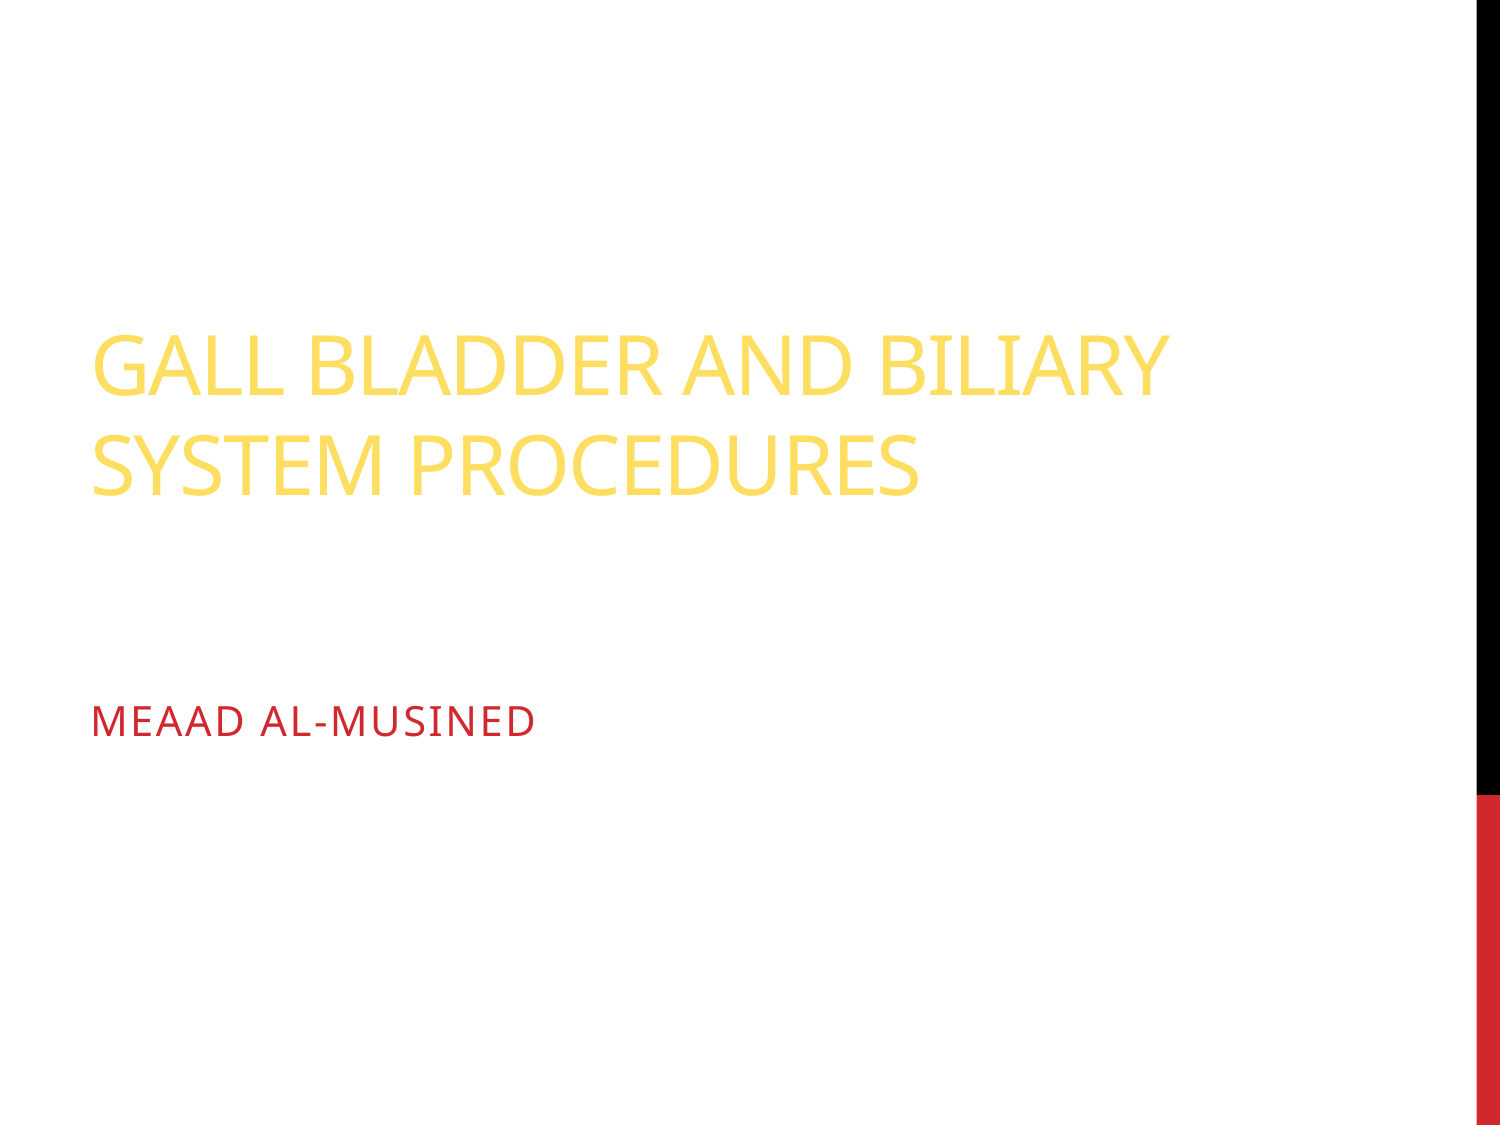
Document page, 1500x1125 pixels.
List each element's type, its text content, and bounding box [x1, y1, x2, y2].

title Gall Bladder and Biliary System Procedures [75, 37, 1350, 788]
subtitle MEAAD AL-MUSINED [75, 687, 888, 928]
